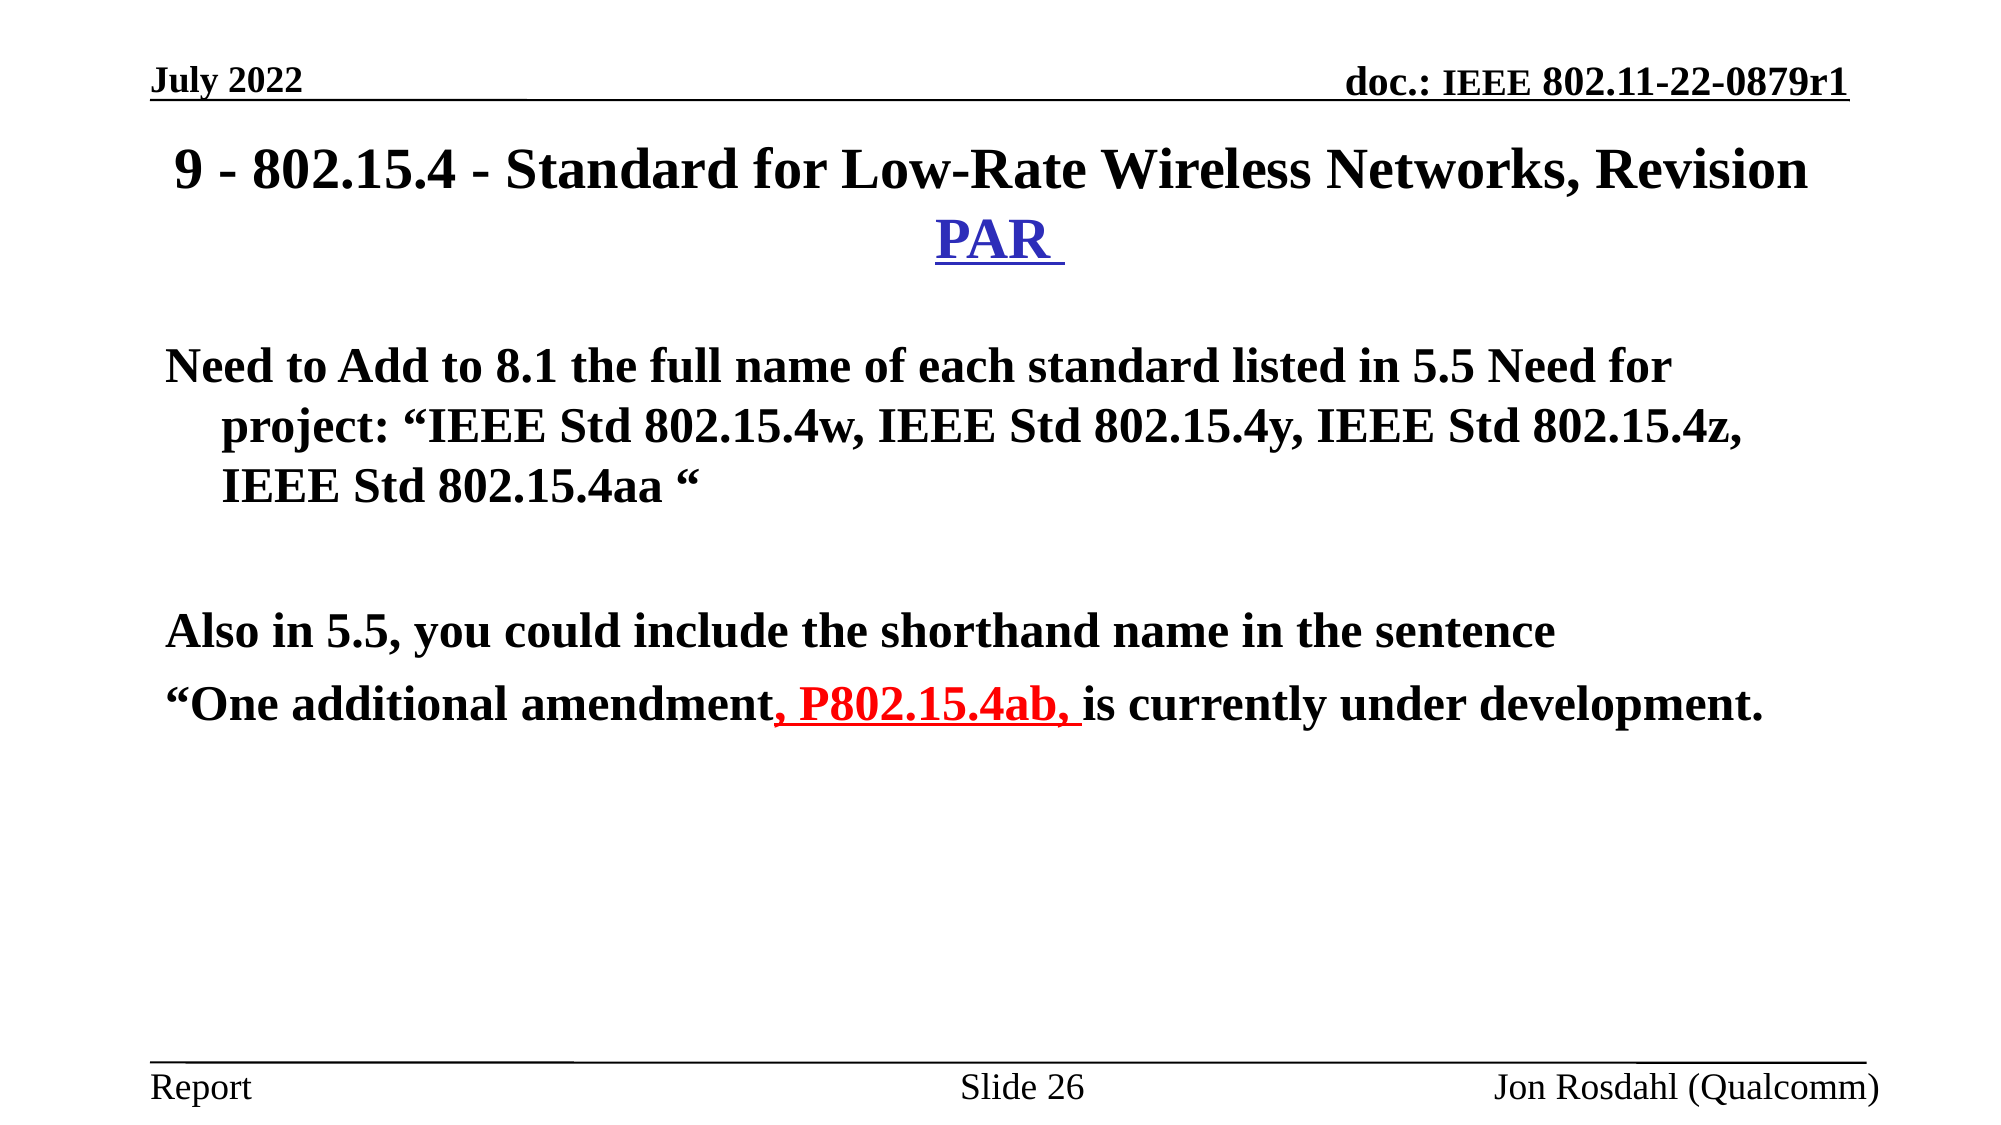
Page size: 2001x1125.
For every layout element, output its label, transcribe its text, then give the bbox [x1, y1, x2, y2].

list Need to Add to 8.1 the full name of each standard listed in 5.5 Need for project: “IEEE Std 802.15.4w, IEEE Std 802.15.4y, IEEE Std 802.15.4z, IEEE Std 802.15.4aa “ Also in 5.5, you could include the shorthand name in the sentence “One additional amendment, P802.15.4ab, is currently under development. [149, 324, 1850, 1000]
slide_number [149, 49, 431, 100]
footer Jon Rosdahl (Qualcomm) [1436, 1061, 1881, 1108]
title 9 - 802.15.4 - Standard for Low-Rate Wireless Networks, Revision PAR [149, 112, 1850, 288]
slide_number Slide 26 [950, 1061, 1095, 1125]
